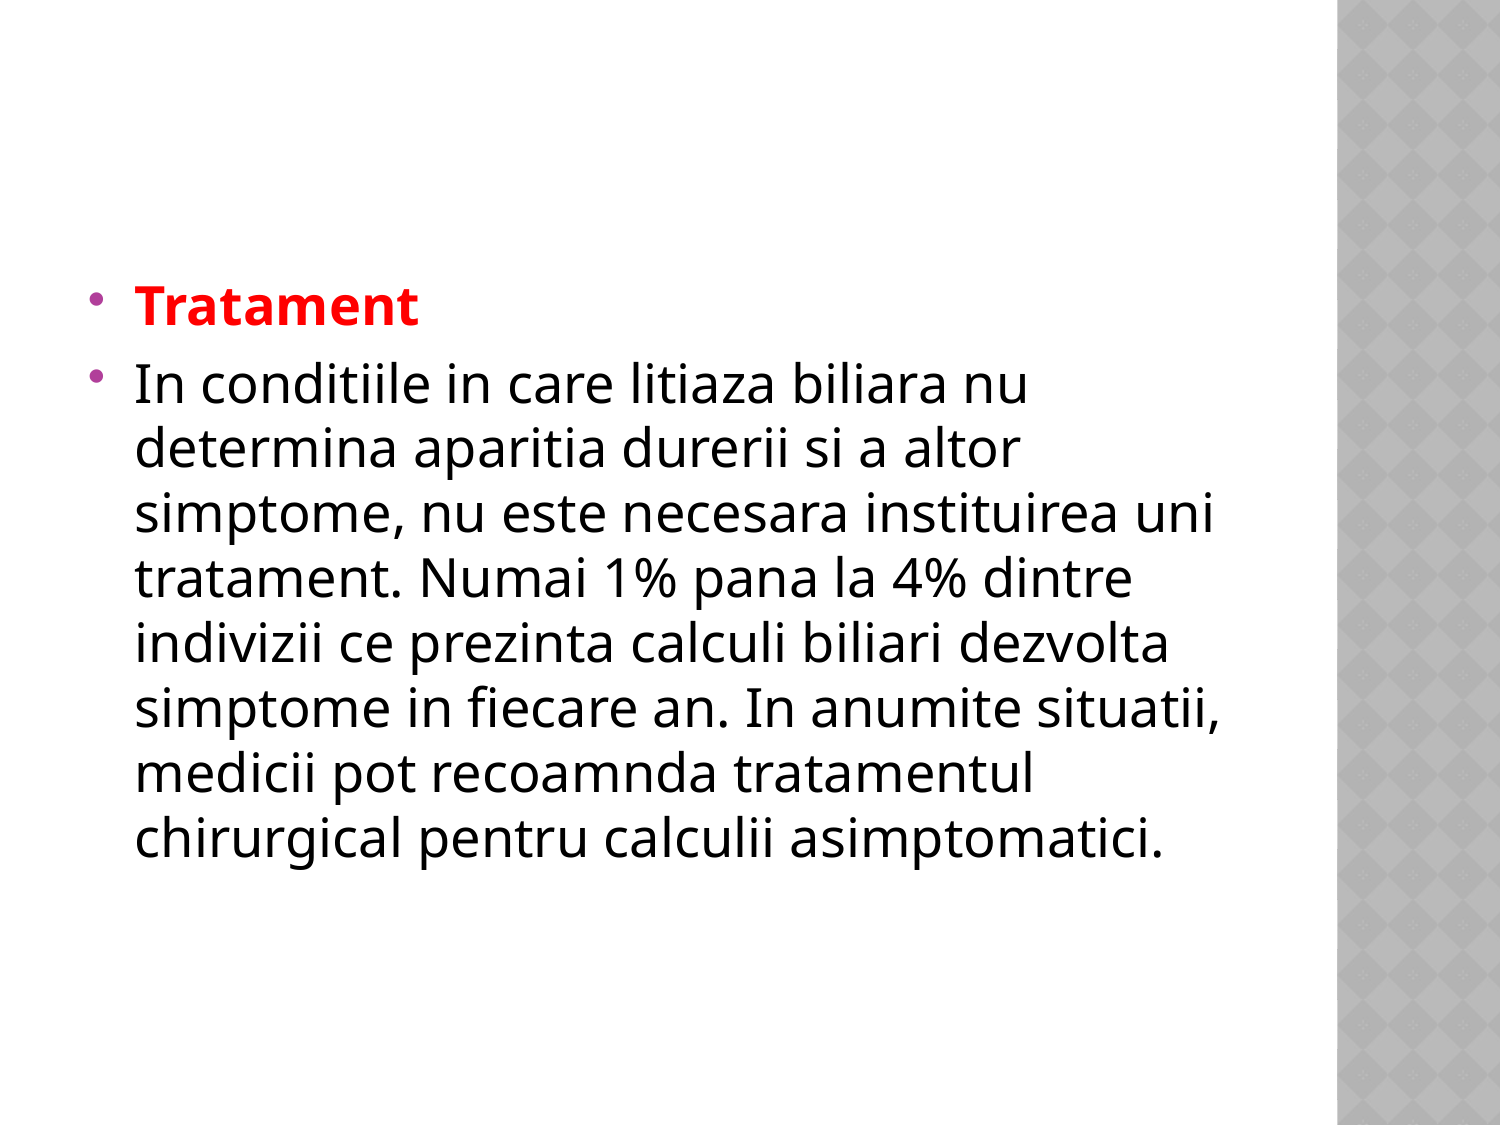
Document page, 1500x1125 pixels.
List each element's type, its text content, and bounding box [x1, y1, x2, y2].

list Tratament In conditiile in care litiaza biliara nu determina aparitia durerii si a altor simptome, nu este necesara instituirea uni tratament. Numai 1% pana la 4% dintre indivizii ce prezinta calculi biliari dezvolta simptome in fiecare an. In anumite situatii, medicii pot recoamnda tratamentul chirurgical pentru calculii asimptomatici. [75, 264, 1263, 1059]
